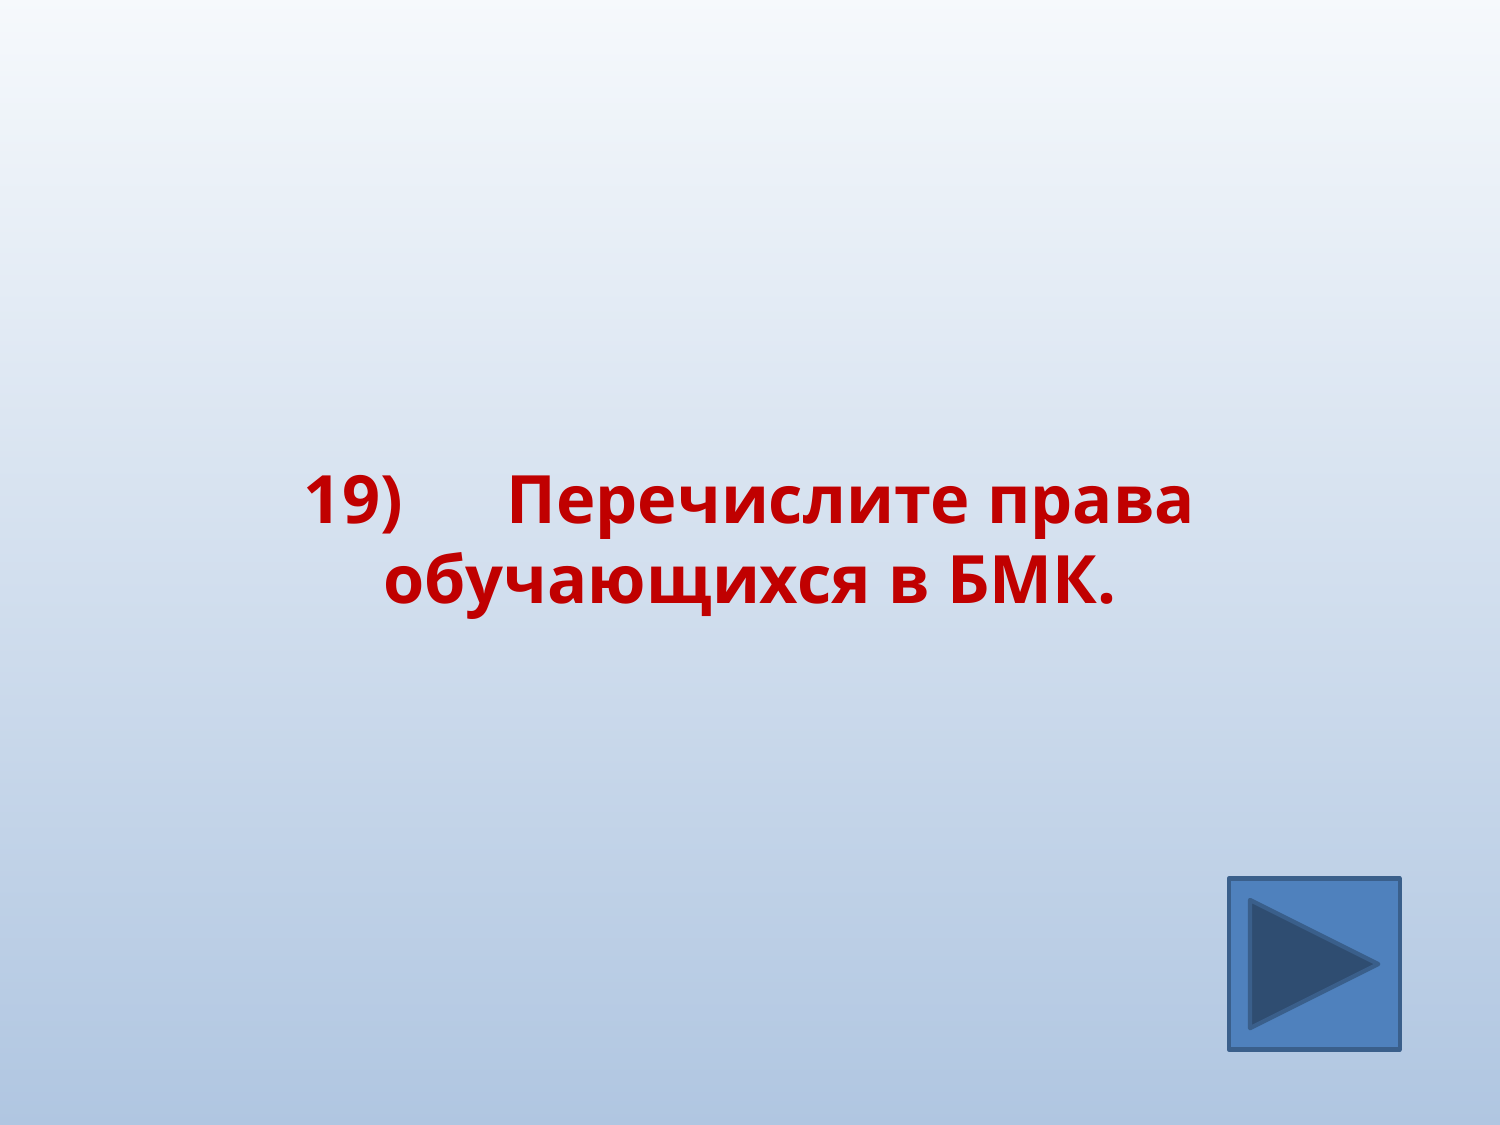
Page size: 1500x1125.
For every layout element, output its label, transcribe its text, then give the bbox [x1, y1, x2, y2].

list 19) Перечислите права обучающихся в БМК. [75, 262, 1425, 1005]
text_box [1227, 876, 1402, 1052]
